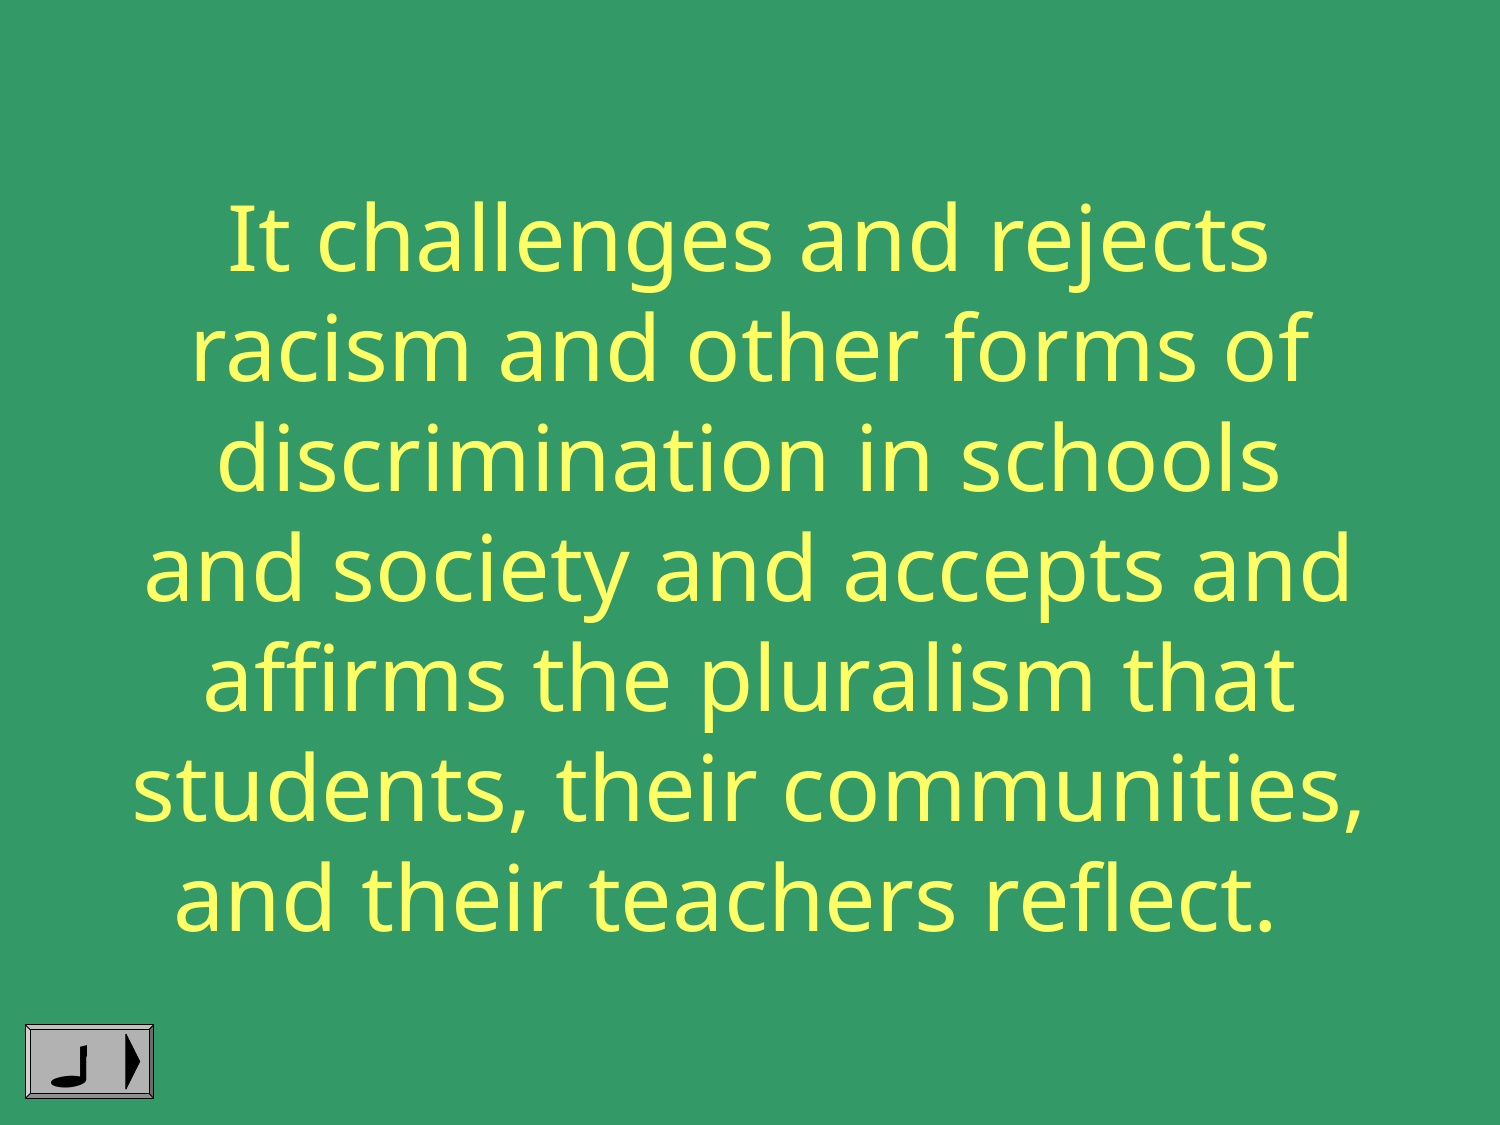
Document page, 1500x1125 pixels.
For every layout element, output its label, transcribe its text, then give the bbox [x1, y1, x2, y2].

title It challenges and rejects racism and other forms of discrimination in schools and society and accepts and affirms the pluralism that students, their communities, and their teachers reflect. [112, 99, 1388, 1031]
picture [24, 1024, 156, 1101]
